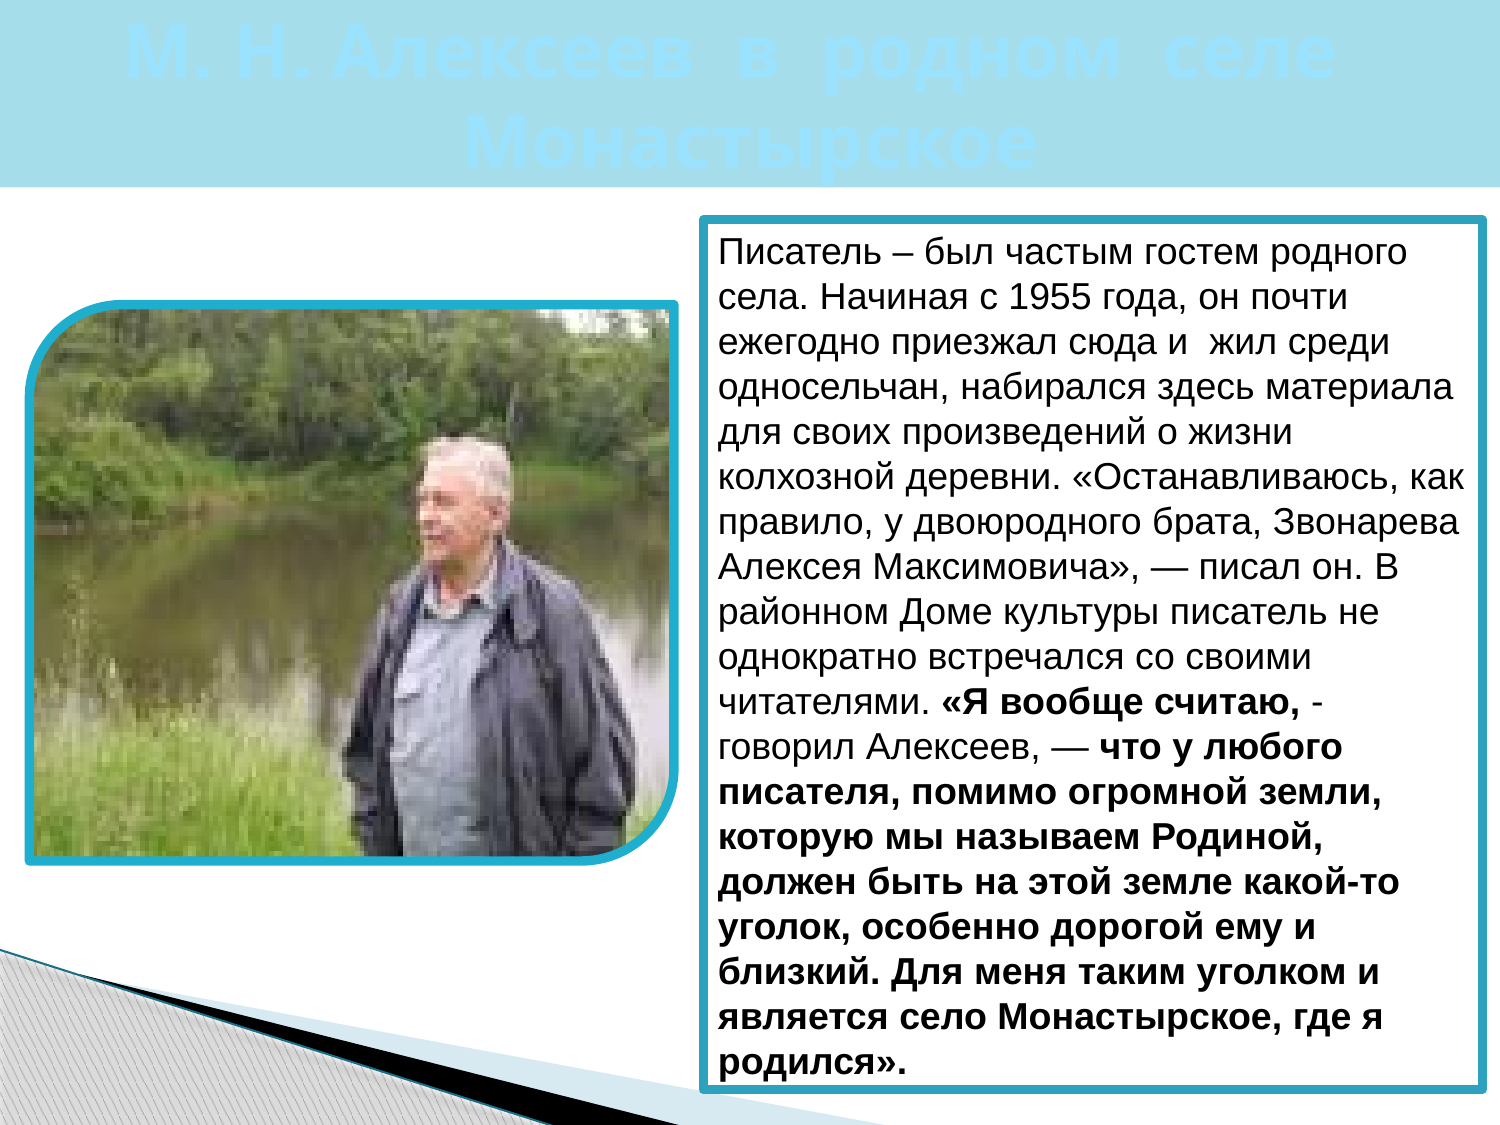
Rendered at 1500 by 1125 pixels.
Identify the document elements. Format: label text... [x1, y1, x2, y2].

picture [29, 304, 675, 862]
title М. Н. Алексеев в родном селе Монастырское [0, 0, 1500, 188]
text_box Писатель – был частым гостем родного села. Начиная с 1955 года, он почти ежегодно приезжал сюда и жил среди односельчан, набирался здесь материала для своих произведений о жизни колхозной деревни. «Останавливаюсь, как правило, у двоюродного брата, Звонарева Алексея Максимовича», — писал он. В районном Доме культуры писатель не однократно встречался со своими читателями. «Я вообще считаю, - говорил Алексеев, — что у любого писателя, помимо огромной земли, которую мы называем Родиной, должен быть на этой земле какой-то уголок, особенно дорогой ему и близкий. Для меня таким уголком и является село Монастырское, где я родился». [699, 215, 1487, 1094]
